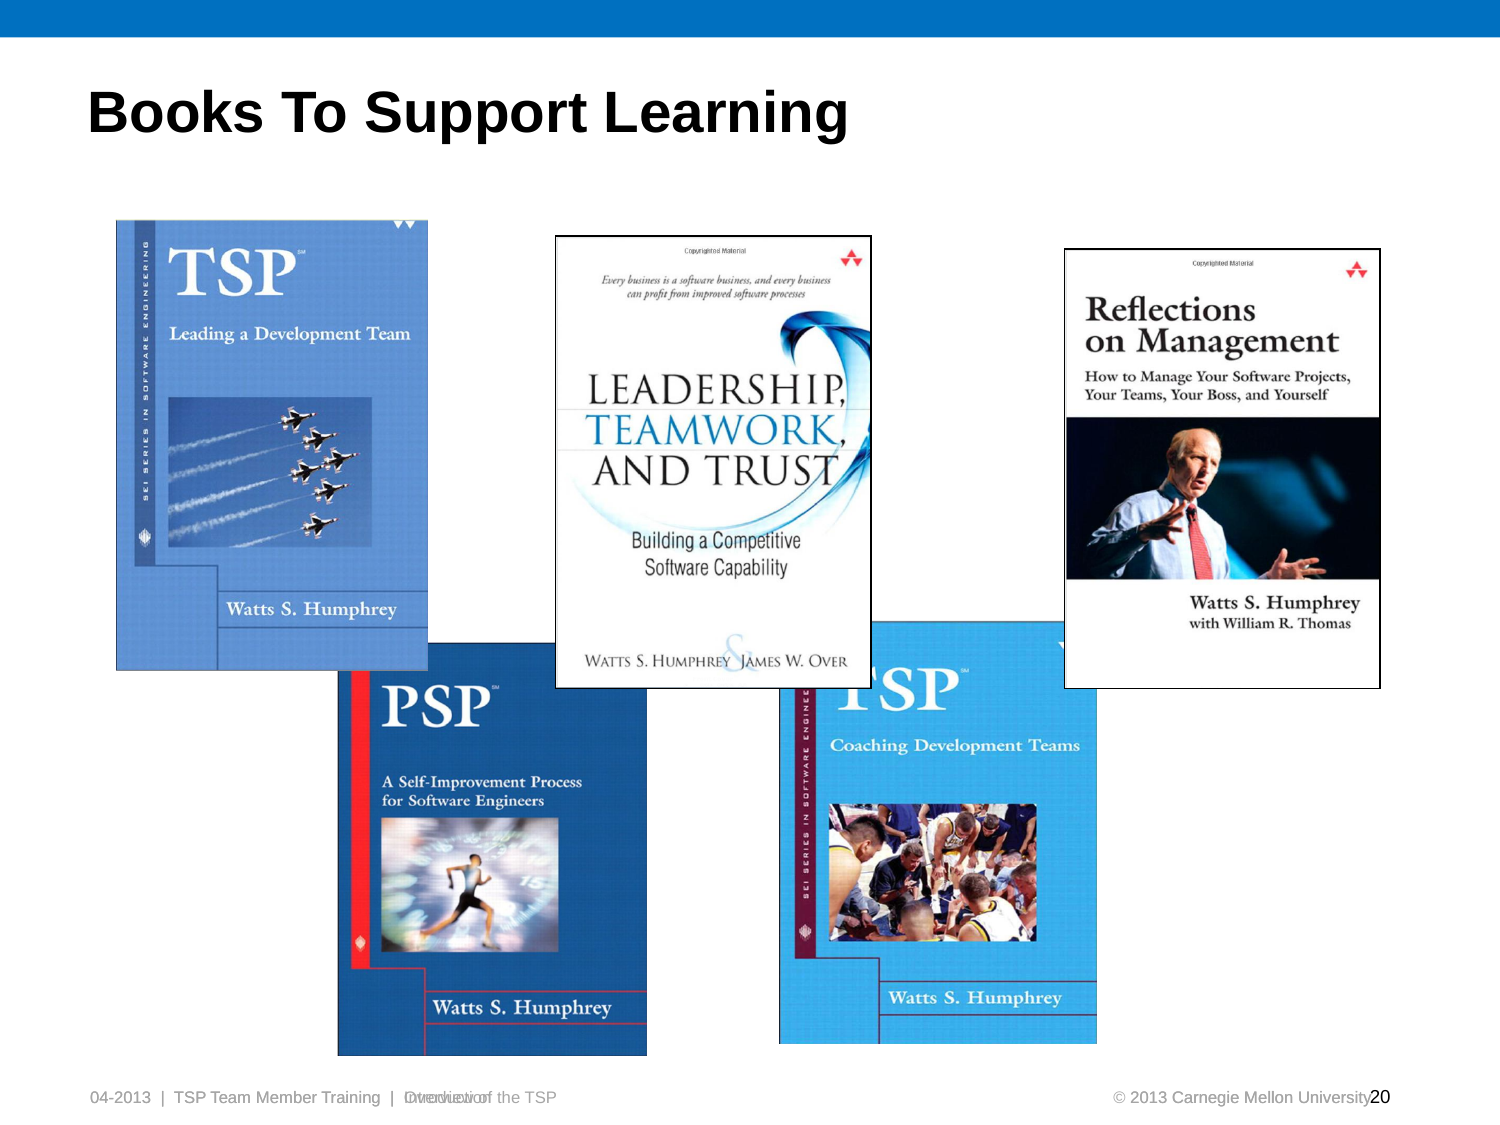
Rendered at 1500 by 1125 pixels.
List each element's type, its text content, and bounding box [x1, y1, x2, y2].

title Books To Support Learning [87, 87, 1439, 226]
picture [115, 219, 1380, 1056]
